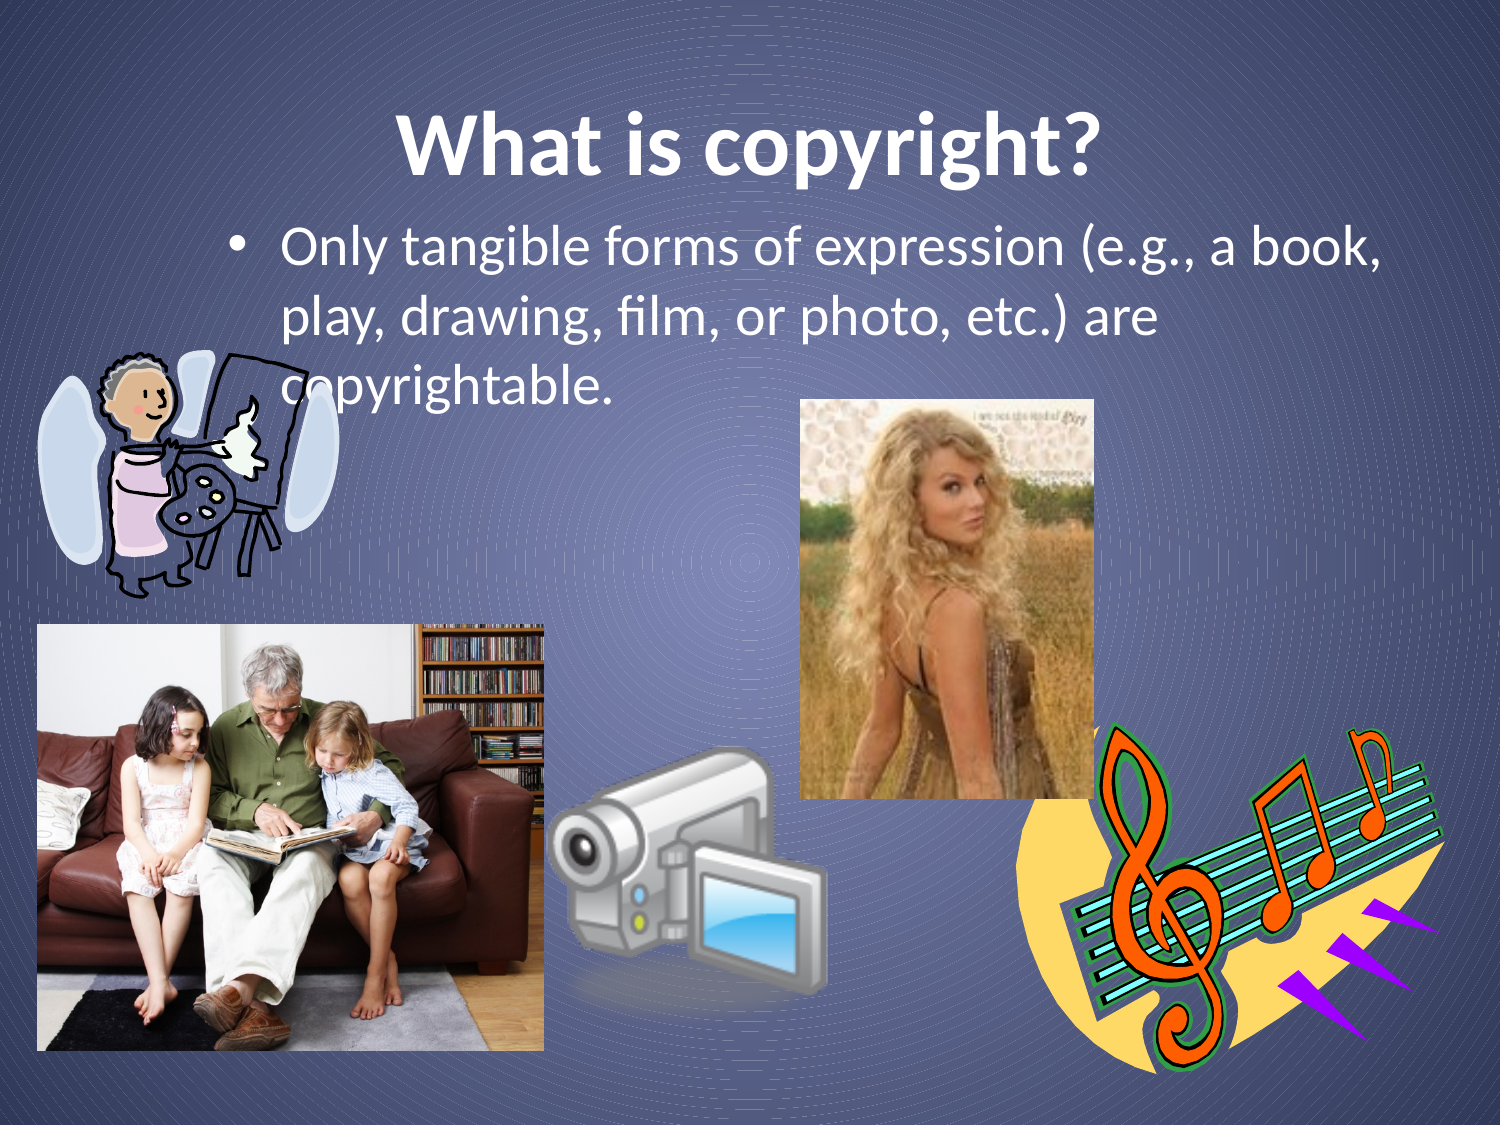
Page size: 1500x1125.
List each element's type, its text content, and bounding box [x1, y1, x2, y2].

title What is copyright? [75, 45, 1425, 233]
picture [37, 349, 340, 600]
list Only tangible forms of expression (e.g., a book, play, drawing, film, or photo, etc.) are copyrightable. [212, 200, 1413, 425]
picture [37, 399, 1456, 1072]
